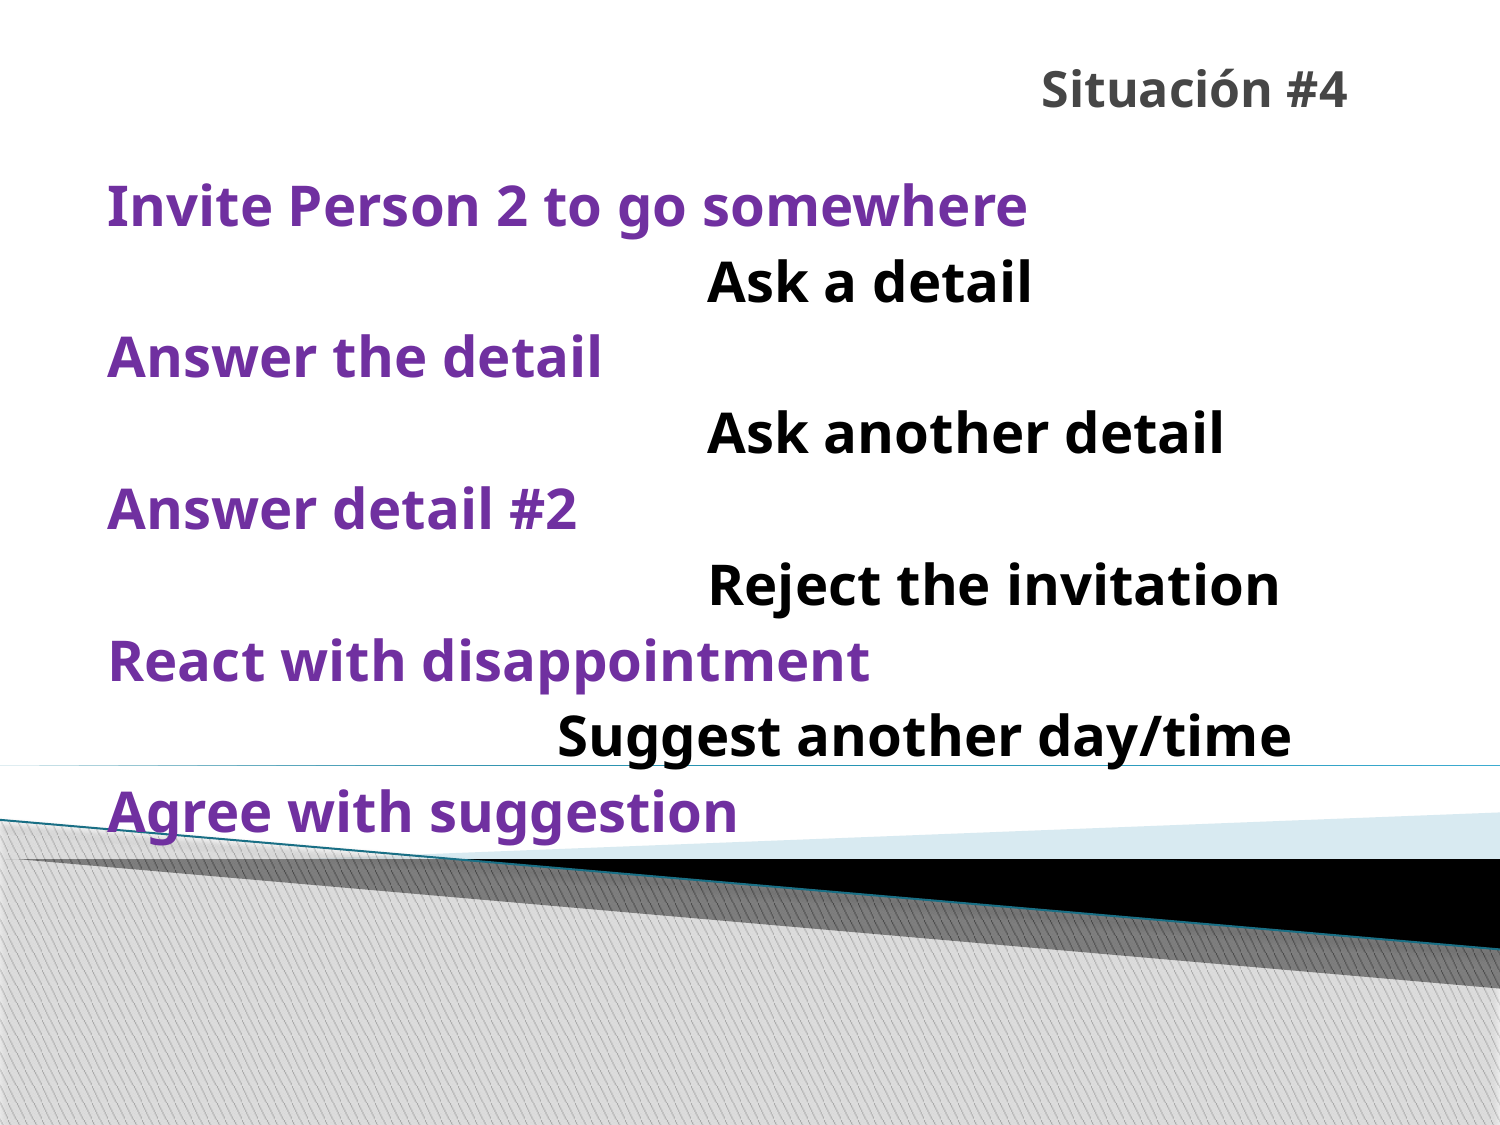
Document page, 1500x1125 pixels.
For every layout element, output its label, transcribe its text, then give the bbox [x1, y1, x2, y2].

picture [5, 859, 99, 867]
picture [1363, 939, 1500, 989]
subtitle Invite Person 2 to go somewhere Ask a detail Answer the detail Ask another detail Answer detail #2 Reject the invitation React with disappointment Suggest another day/time Agree with suggestion [99, 162, 1363, 1050]
title Situación #4 [87, 50, 1363, 125]
